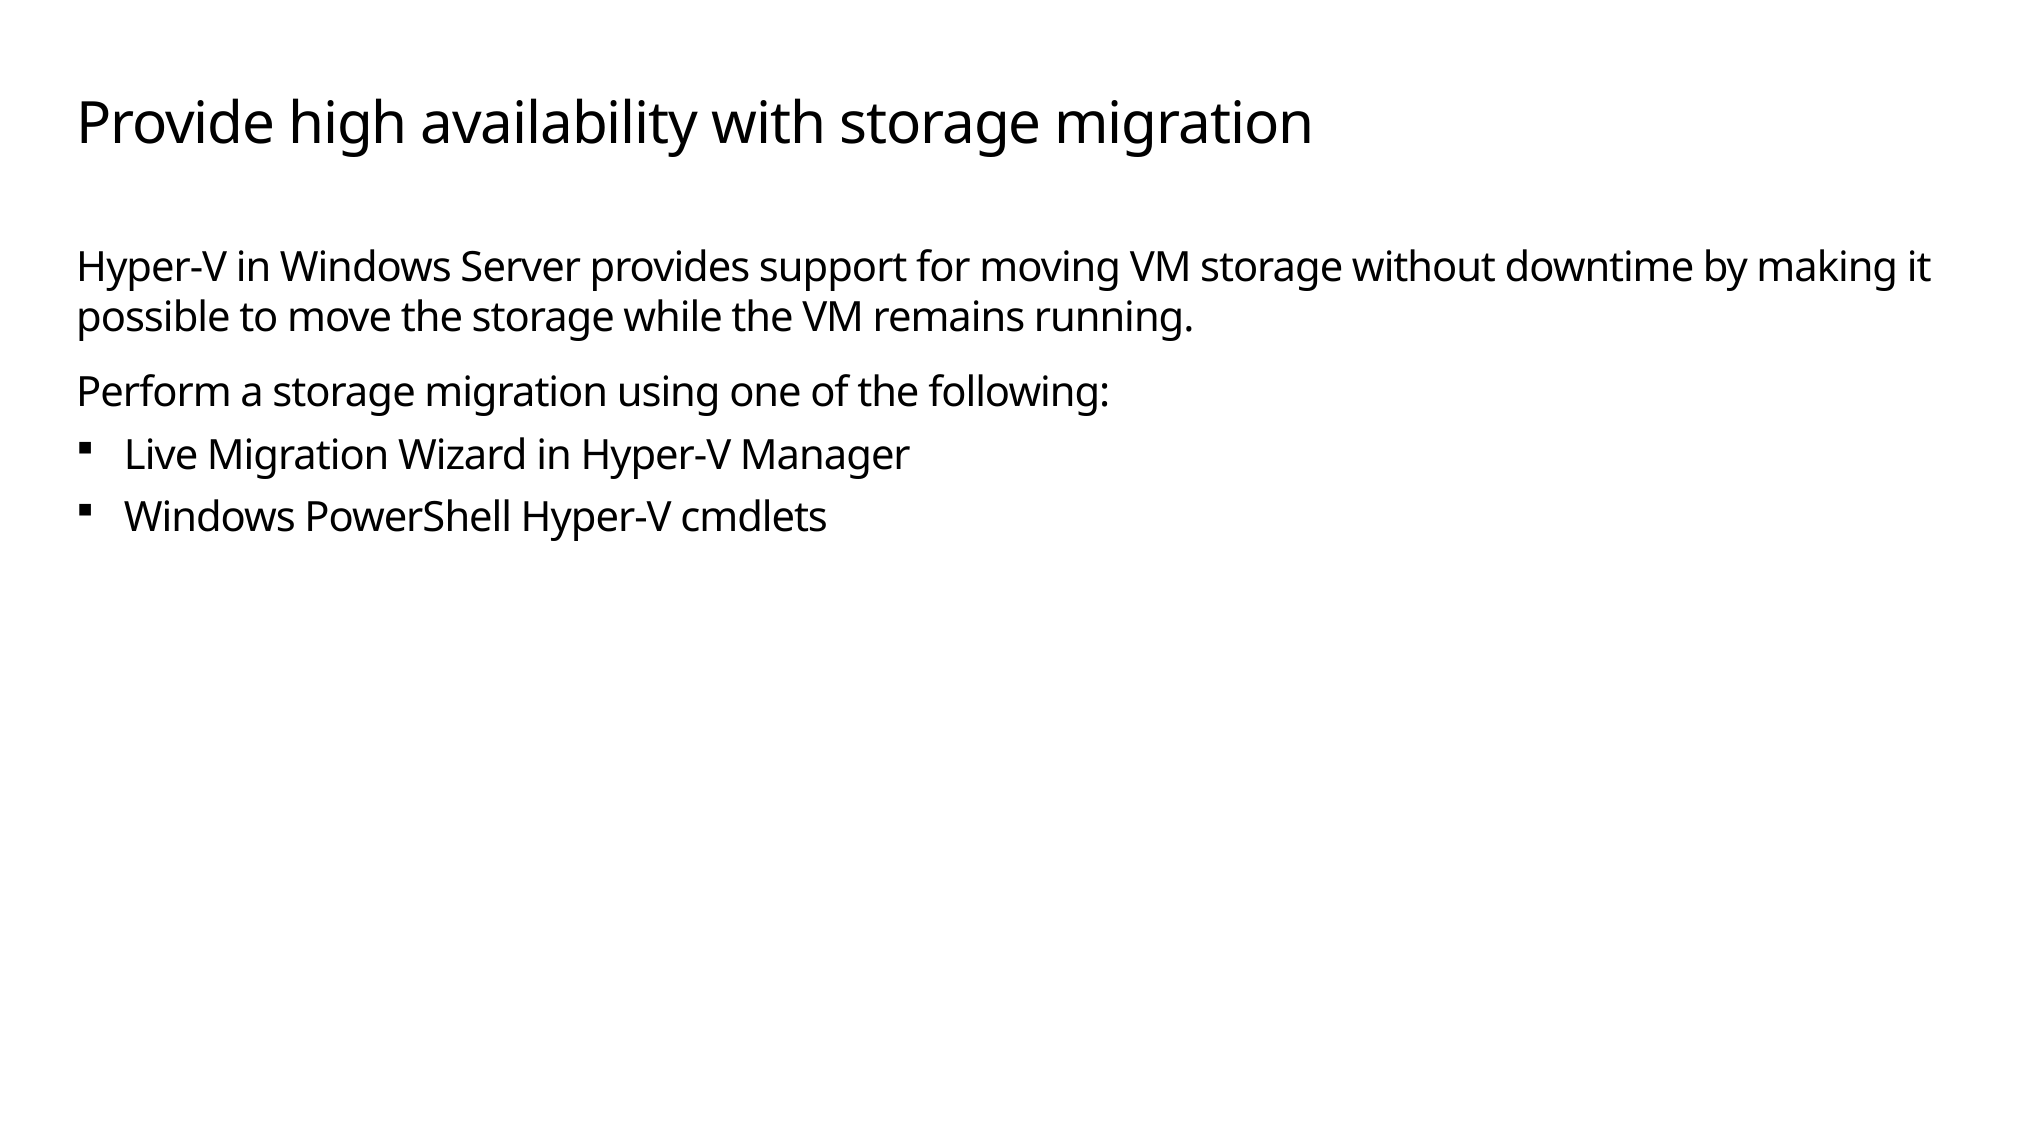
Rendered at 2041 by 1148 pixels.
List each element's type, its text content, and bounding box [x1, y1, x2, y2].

title Provide high availability with storage migration [76, 93, 1968, 161]
list Hyper-V in Windows Server provides support for moving VM storage without downtime by making it possible to move the storage while the VM remains running. Perform a storage migration using one of the following: Live Migration Wizard in Hyper-V Manager Windows PowerShell Hyper-V cmdlets [76, 240, 1970, 1074]
